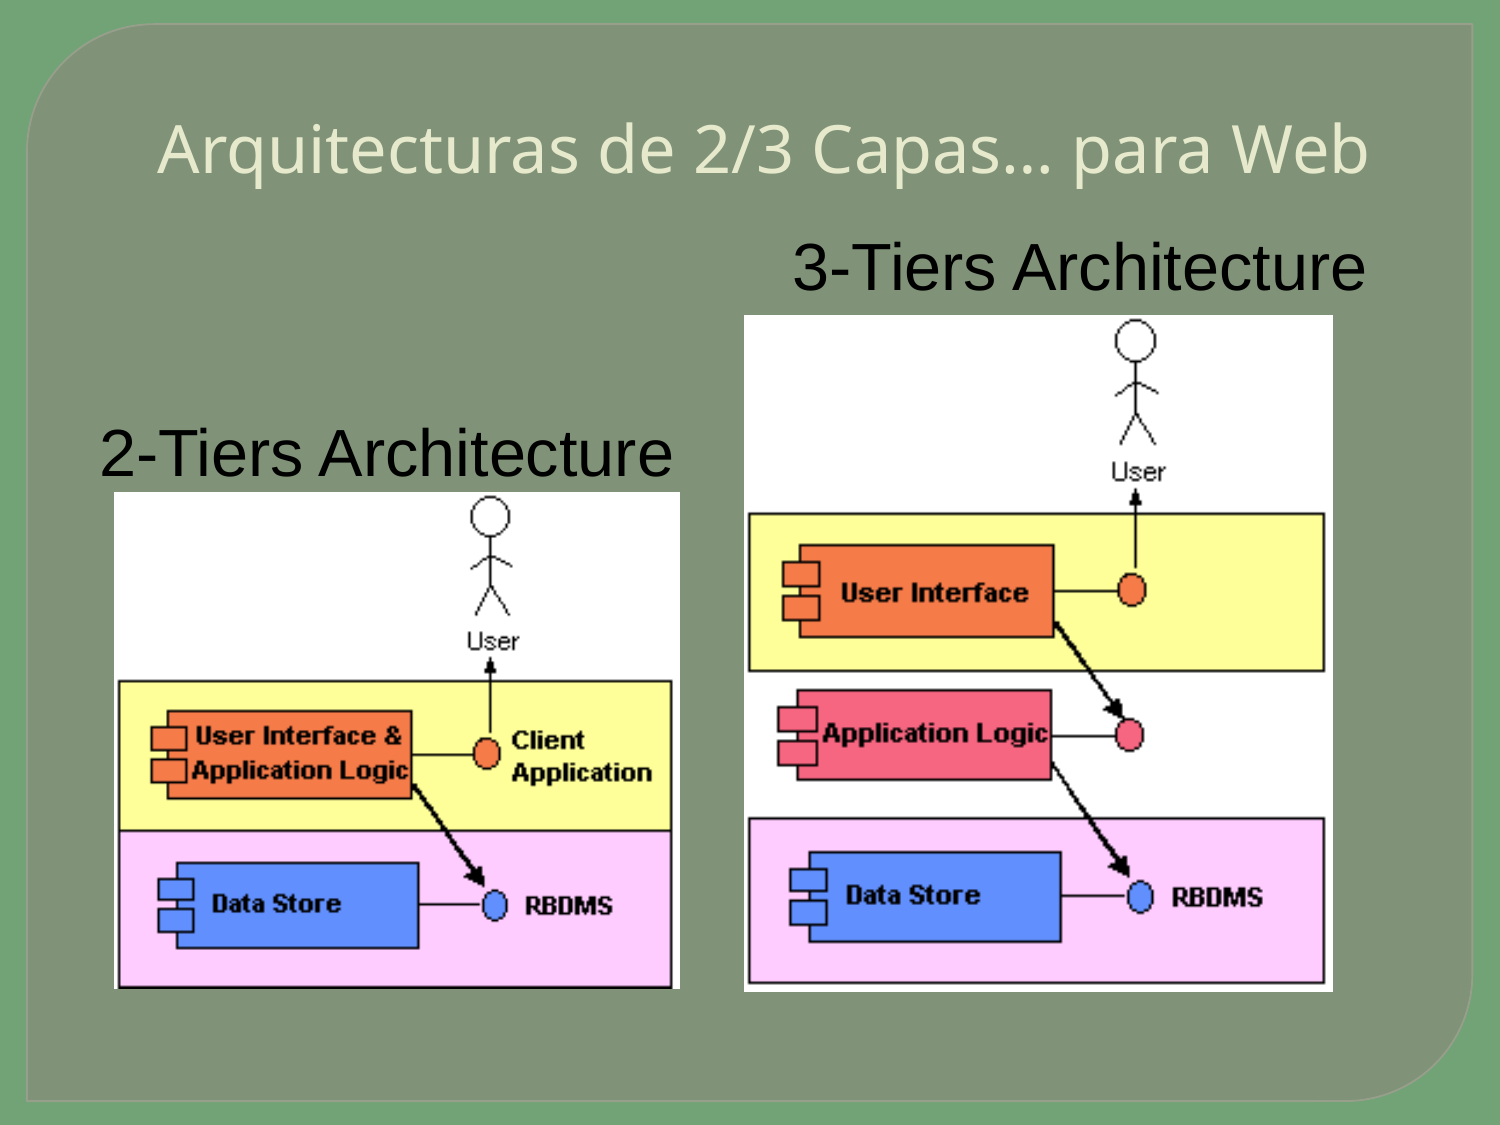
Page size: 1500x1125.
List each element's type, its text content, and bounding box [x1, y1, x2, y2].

title Arquitecturas de 2/3 Capas… para Web [112, 7, 1387, 194]
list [114, 492, 681, 990]
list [744, 315, 1334, 992]
list 3-Tiers Architecture 2-Tiers Architecture [29, 216, 1386, 929]
